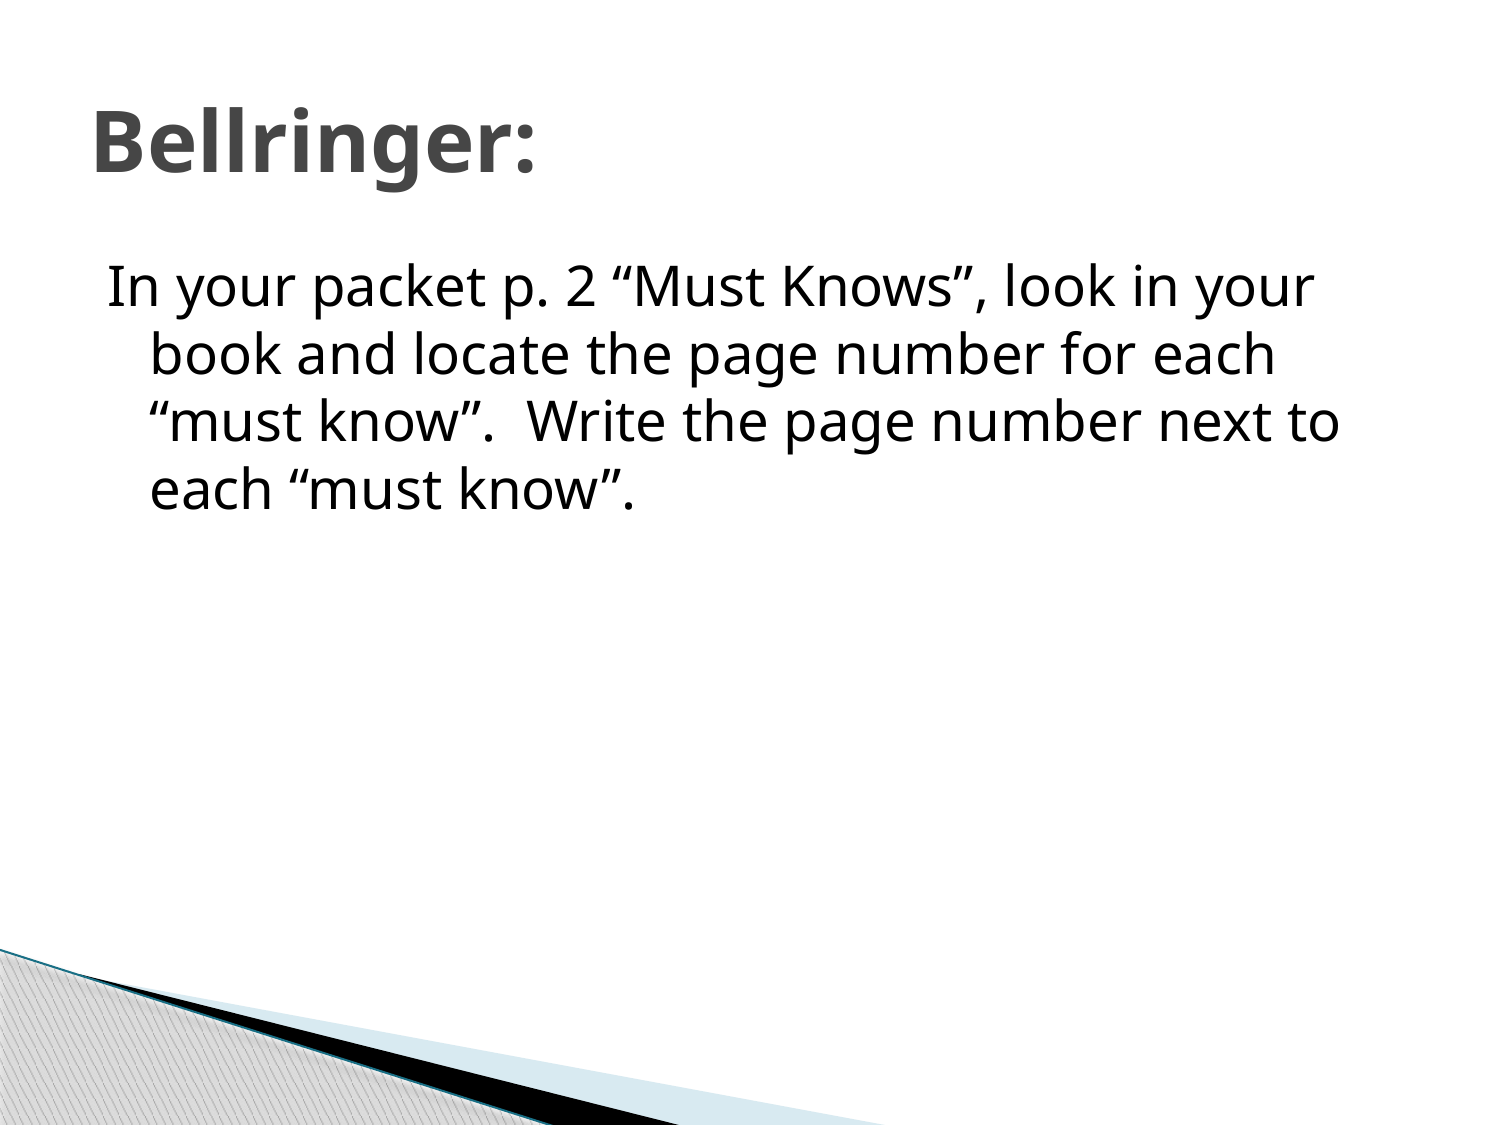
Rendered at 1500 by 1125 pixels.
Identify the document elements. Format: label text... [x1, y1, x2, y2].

list In your packet p. 2 “Must Knows”, look in your book and locate the page number for each “must know”. Write the page number next to each “must know”. [75, 243, 1425, 986]
title Bellringer: [75, 45, 1425, 233]
